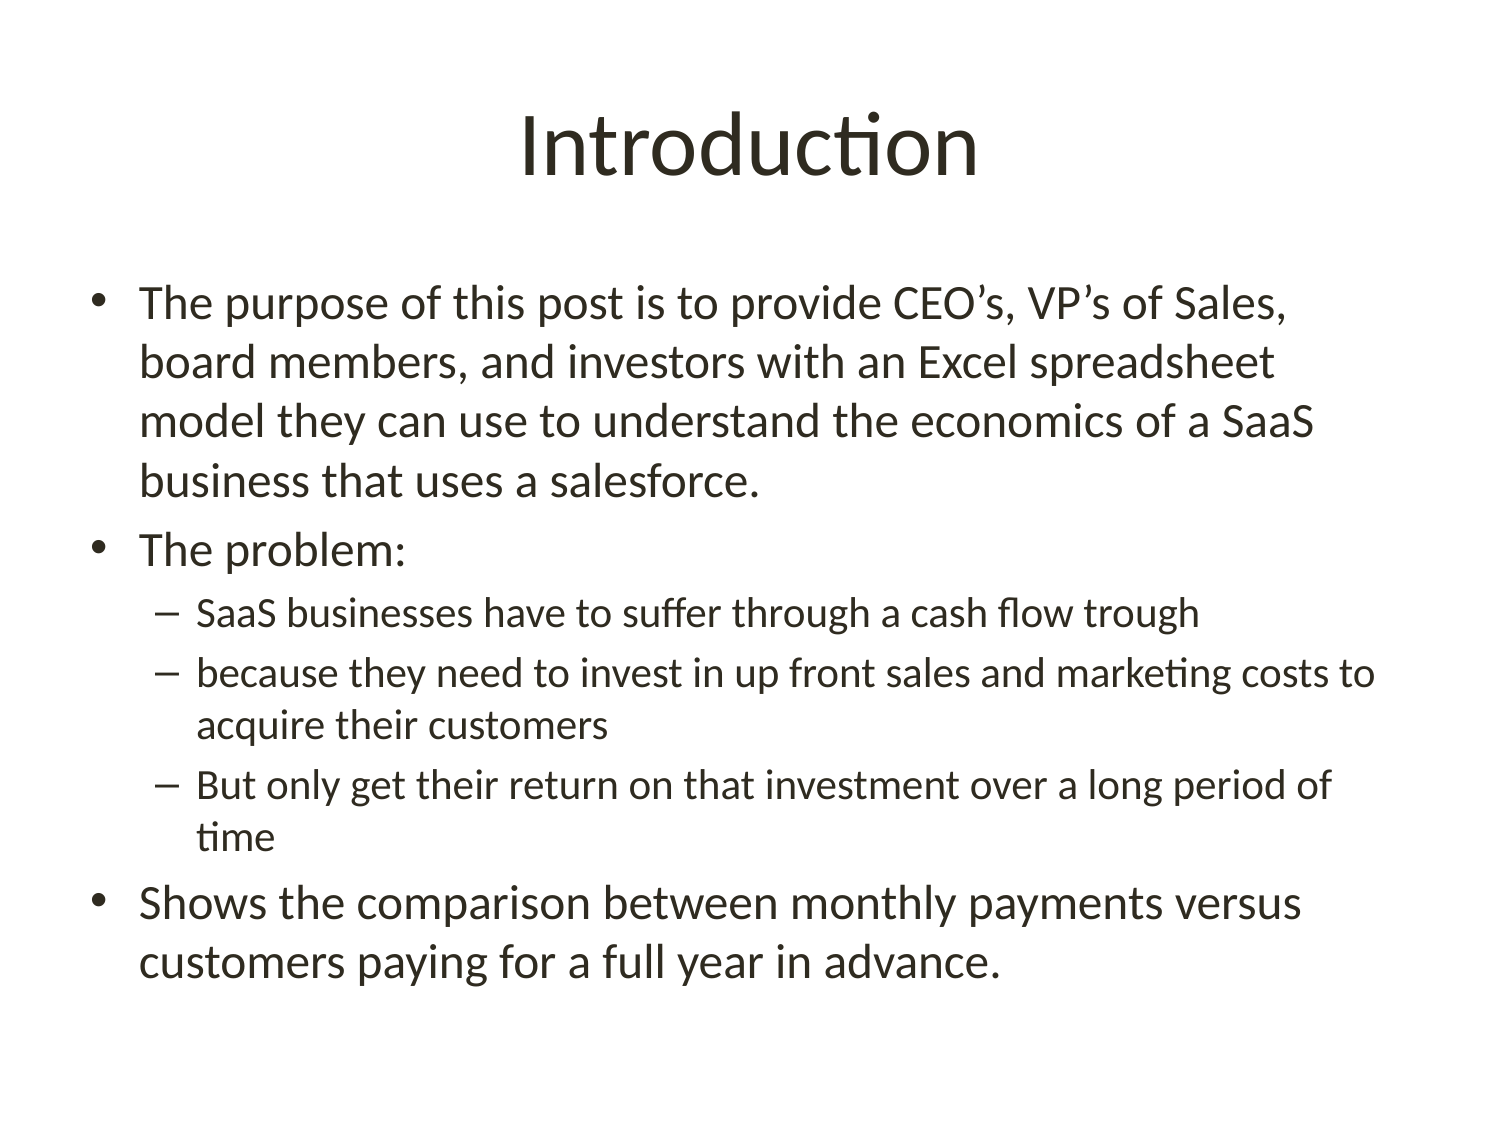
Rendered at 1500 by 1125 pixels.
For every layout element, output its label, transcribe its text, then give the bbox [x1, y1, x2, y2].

list The purpose of this post is to provide CEO’s, VP’s of Sales, board members, and investors with an Excel spreadsheet model they can use to understand the economics of a SaaS business that uses a salesforce. The problem: SaaS businesses have to suffer through a cash flow trough because they need to invest in up front sales and marketing costs to acquire their customers But only get their return on that investment over a long period of time Shows the comparison between monthly payments versus customers paying for a full year in advance. [75, 262, 1425, 1005]
title Introduction [75, 45, 1425, 233]
